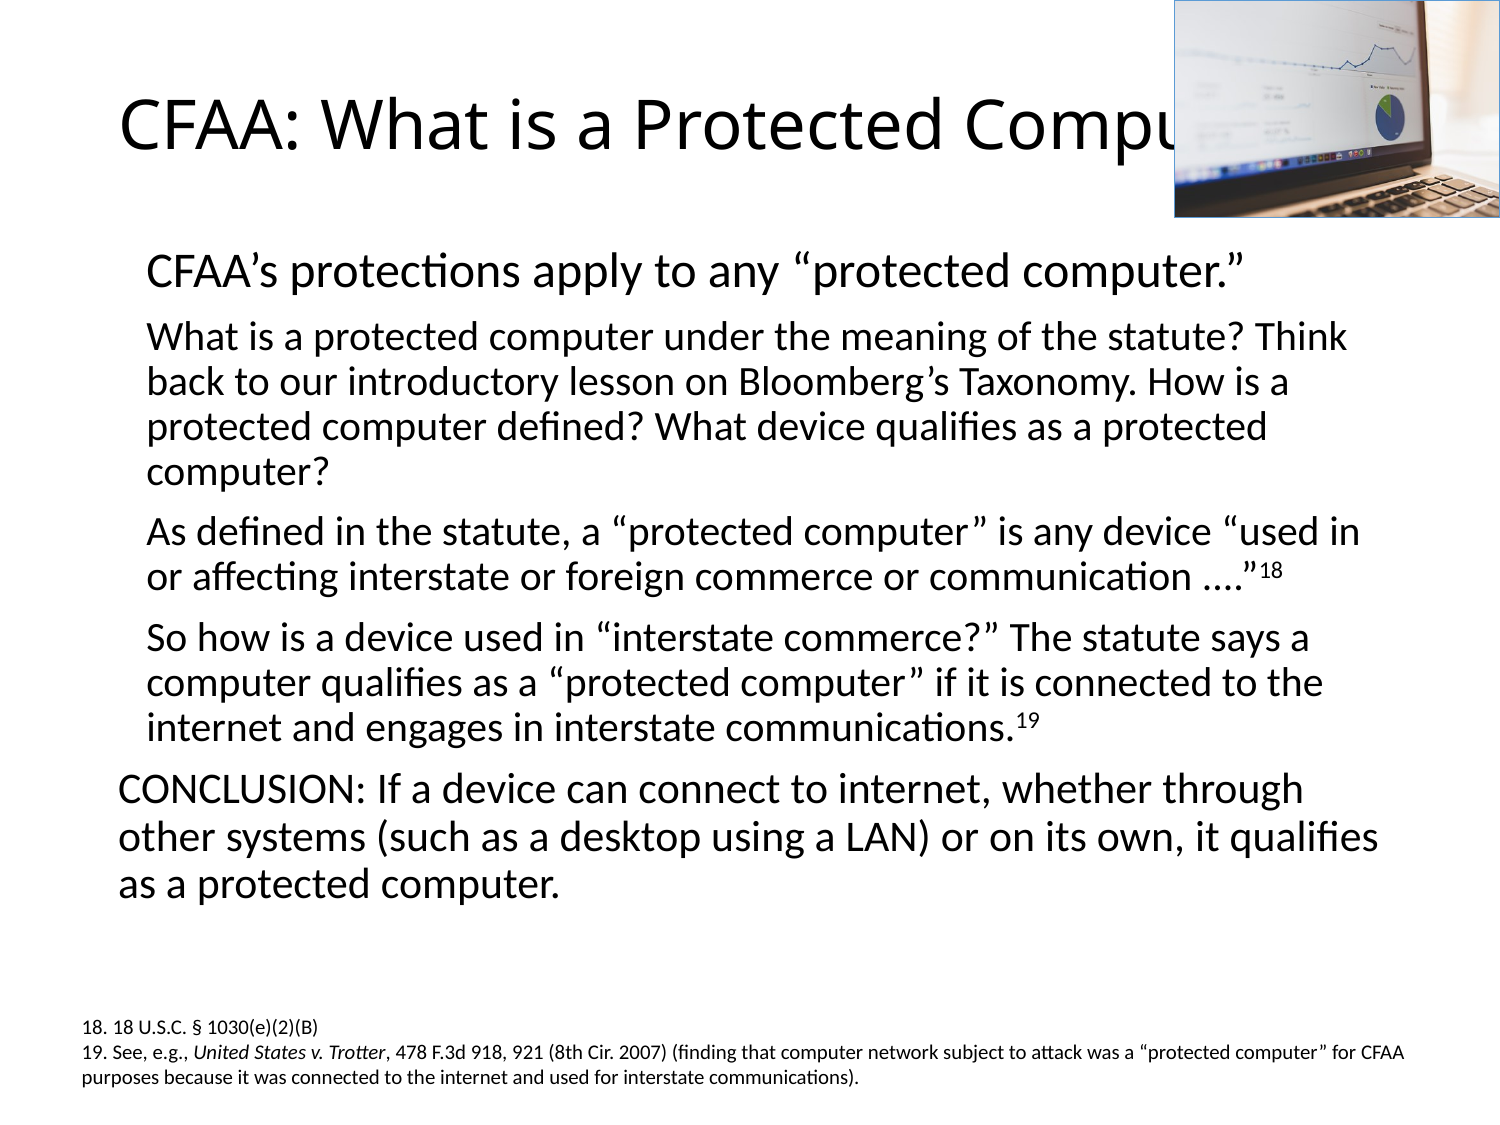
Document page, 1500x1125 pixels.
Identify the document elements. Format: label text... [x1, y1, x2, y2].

list CFAA’s protections apply to any “protected computer.” What is a protected computer under the meaning of the statute? Think back to our introductory lesson on Bloomberg’s Taxonomy. How is a protected computer defined? What device qualifies as a protected computer? As defined in the statute, a “protected computer” is any device “used in or affecting interstate or foreign commerce or communication ....”18 So how is a device used in “interstate commerce?” The statute says a computer qualifies as a “protected computer” if it is connected to the internet and engages in interstate communications.19 CONCLUSION: If a device can connect to internet, whether through other systems (such as a desktop using a LAN) or on its own, it qualifies as a protected computer. [102, 236, 1398, 952]
picture [1174, 0, 1500, 218]
title CFAA: What is a Protected Computer? [102, 59, 1398, 236]
text_box 18. 18 U.S.C. § 1030(e)(2)(B) 19. See, e.g., United States v. Trotter, 478 F.3d 918, 921 (8th Cir. 2007) (finding that computer network subject to attack was a “protected computer” for CFAA purposes because it was connected to the internet and used for interstate communications). [66, 1006, 1461, 1096]
